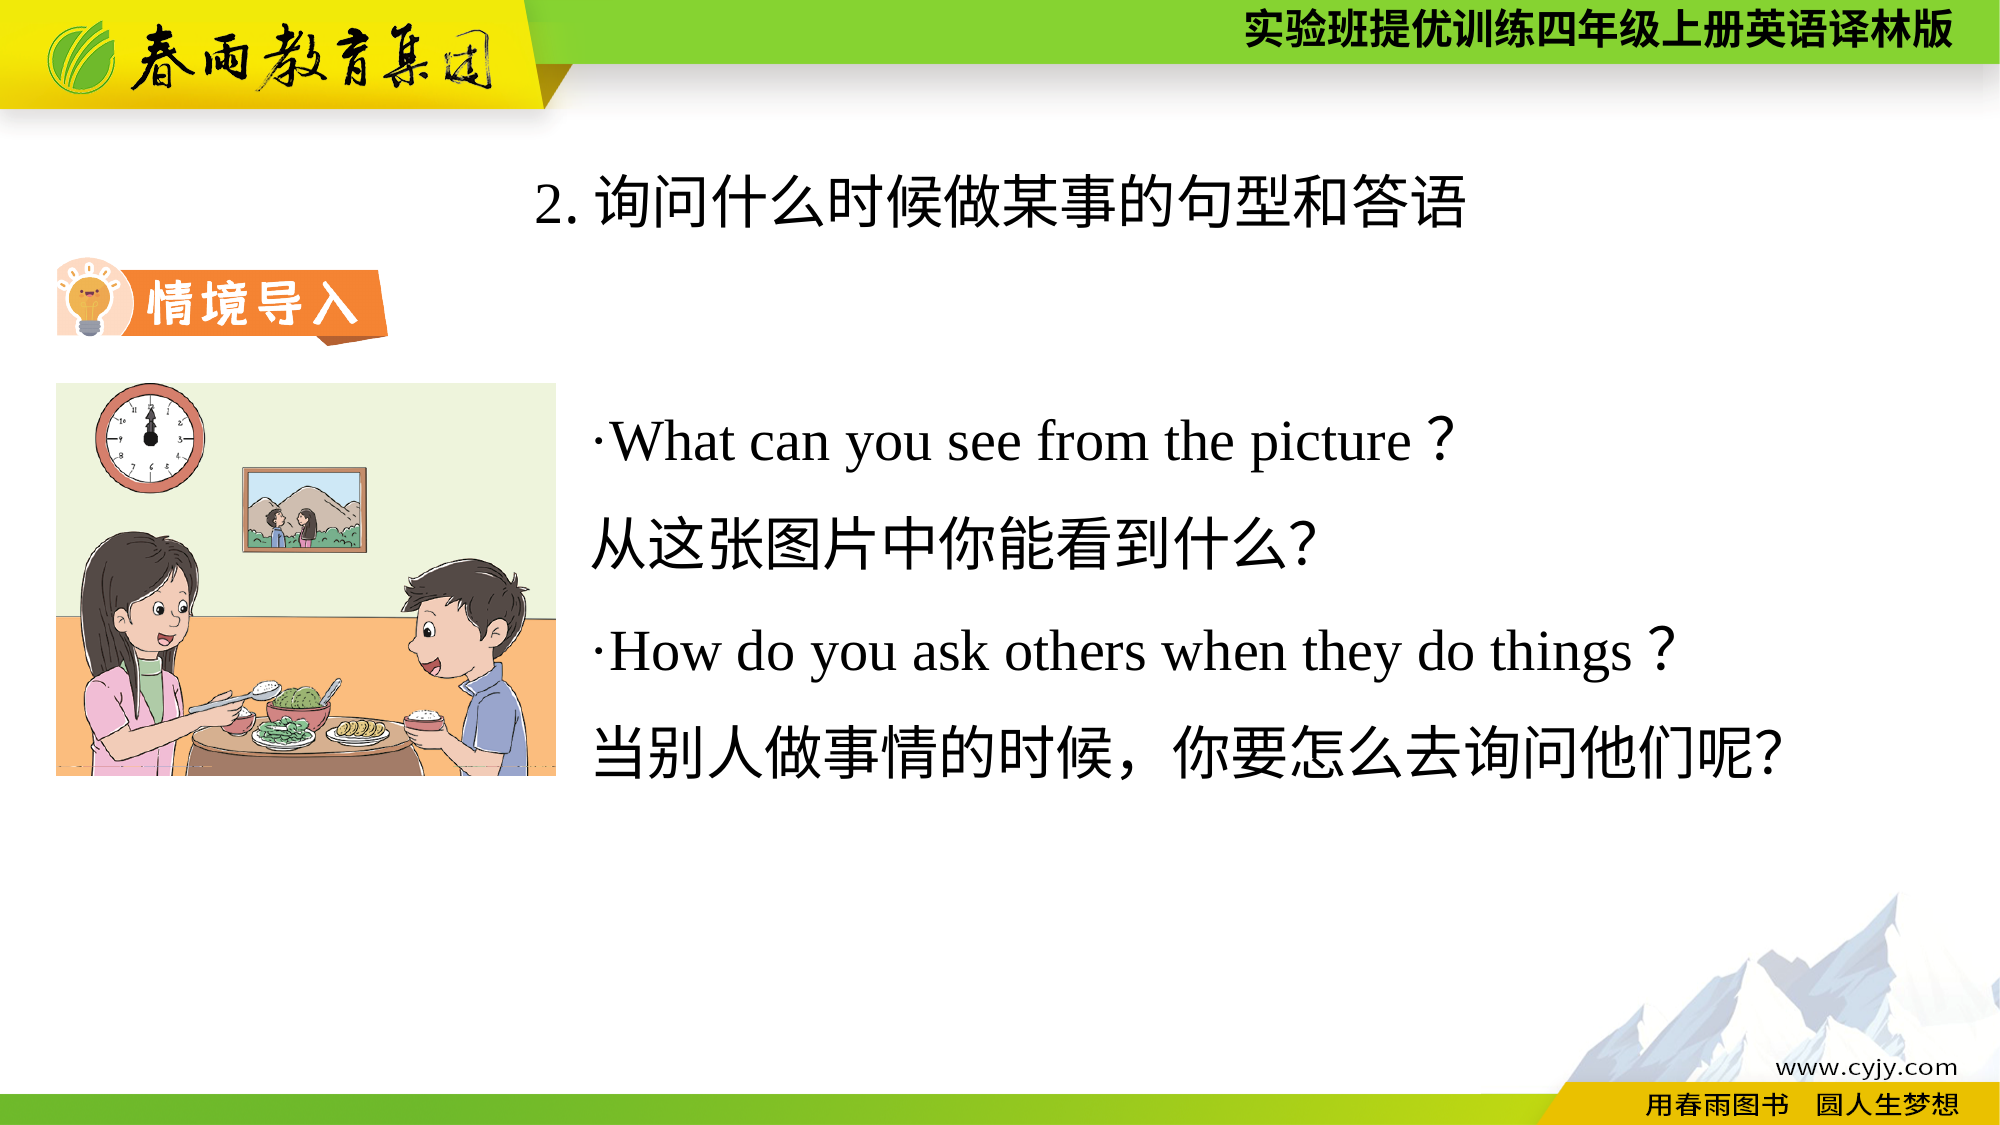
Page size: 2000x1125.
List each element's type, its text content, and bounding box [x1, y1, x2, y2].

text_box ·What can you see from the picture？ 从这张图片中你能看到什么？ ·How do you ask others when they do things？ 当别人做事情的时候，你要怎么去询问他们呢？ [574, 359, 1944, 795]
picture [0, 0, 2000, 1125]
list 2.询问什么时候做某事的句型和答语 [59, 122, 1944, 231]
